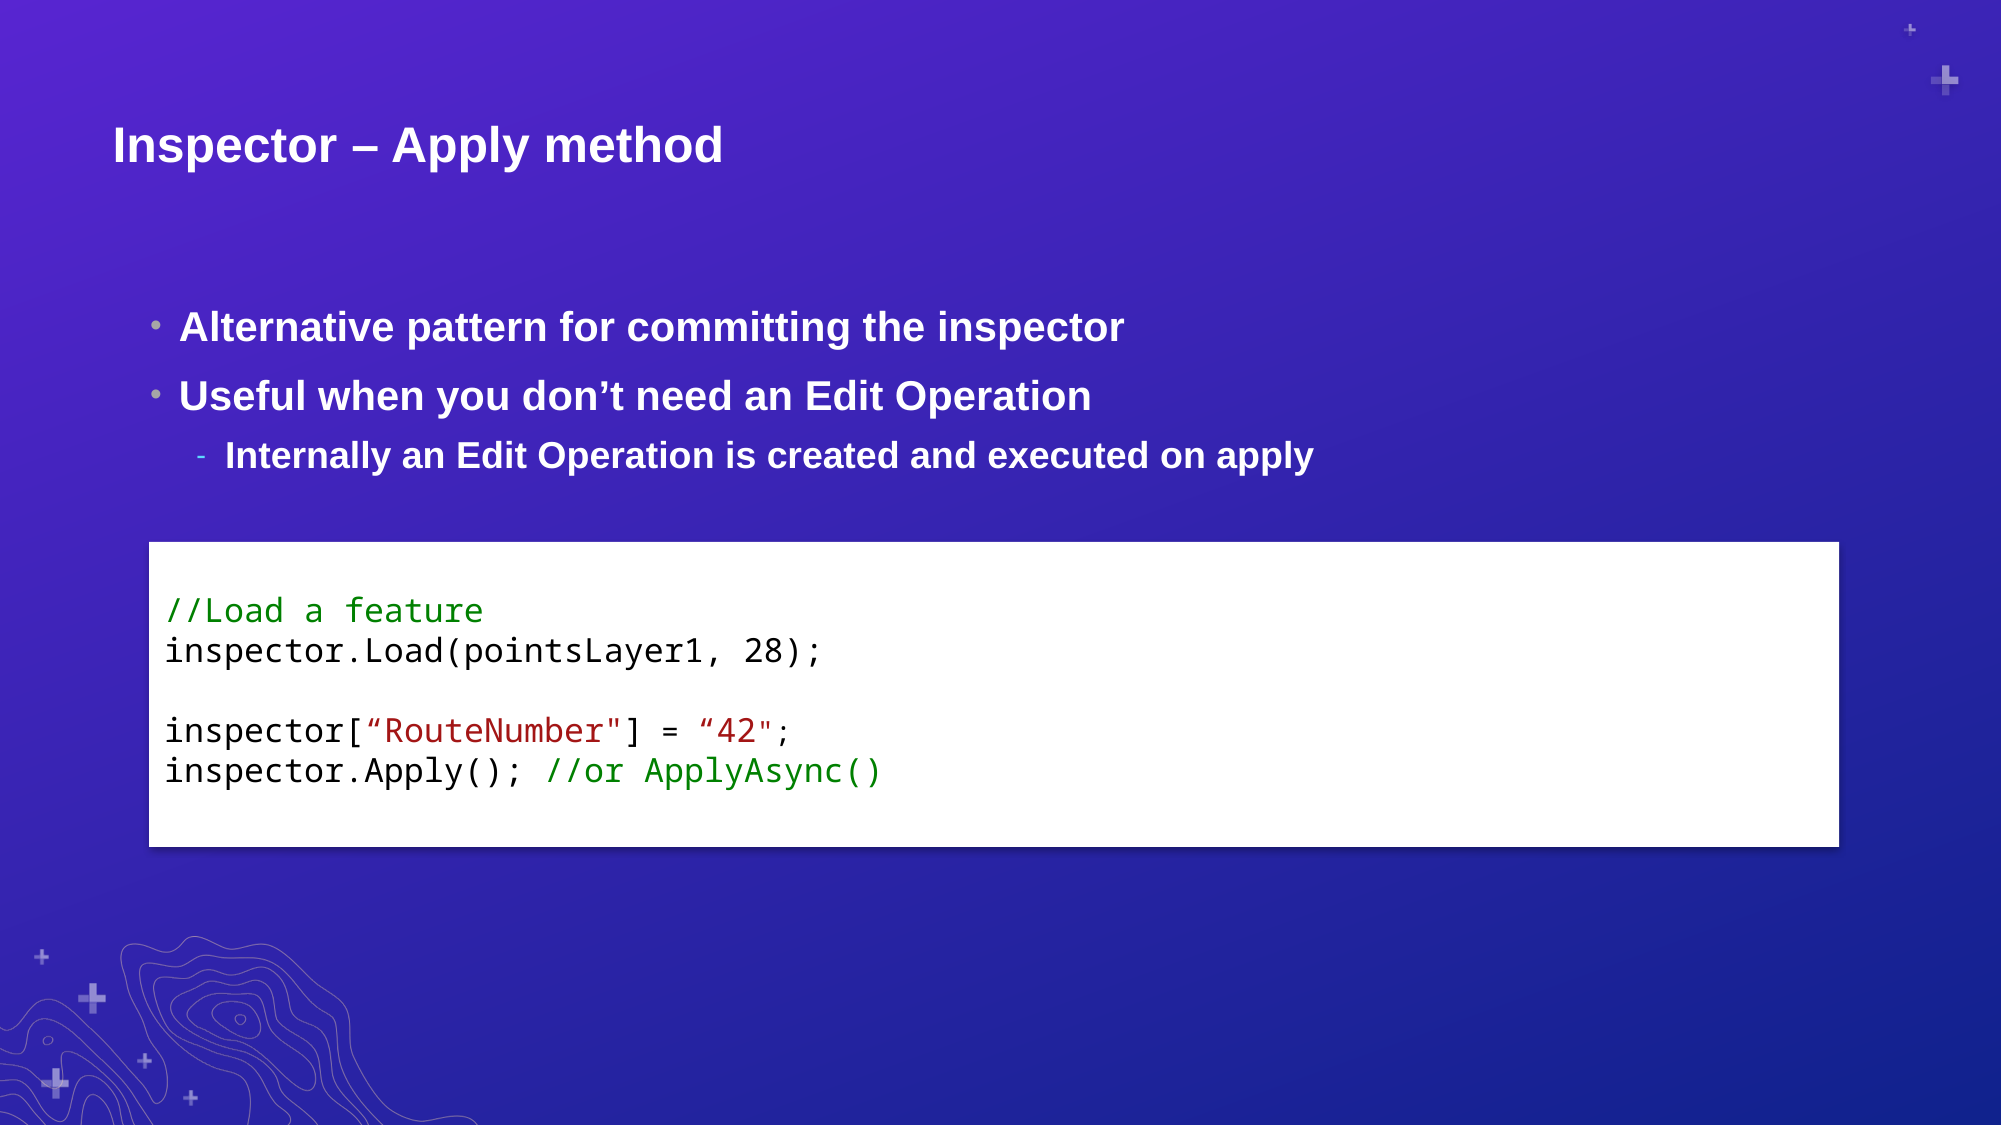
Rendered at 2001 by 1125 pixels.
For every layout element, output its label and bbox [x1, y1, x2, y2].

text_box [0, 0, 2000, 1125]
